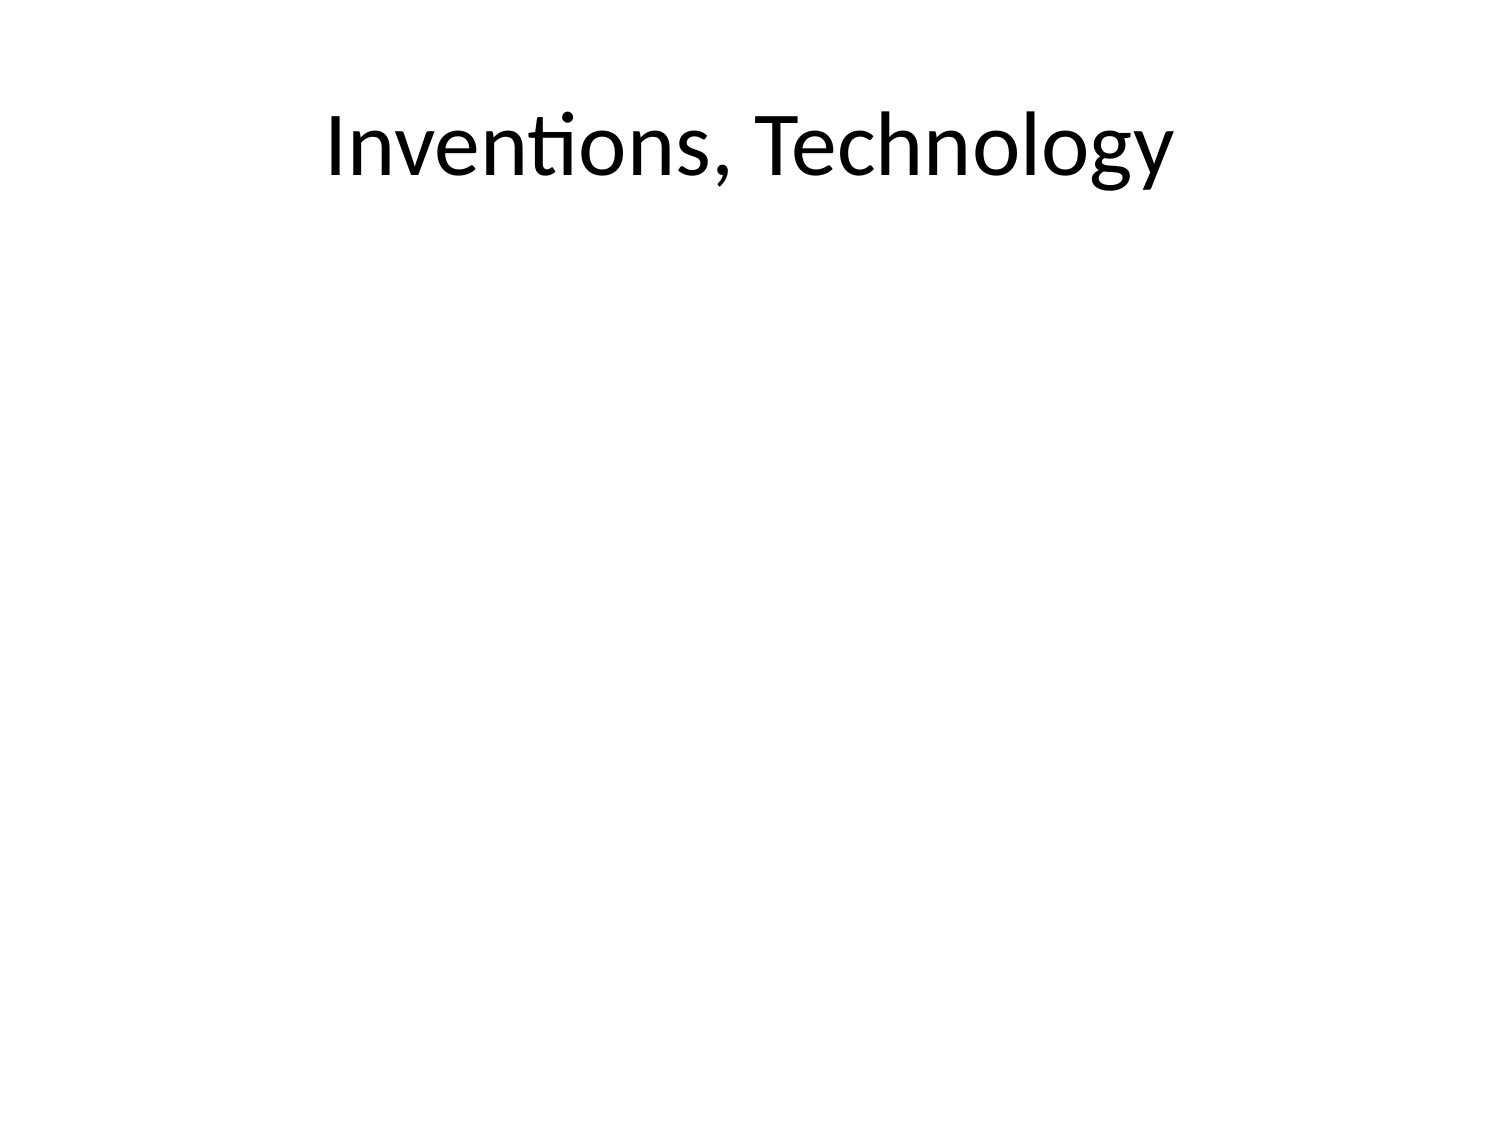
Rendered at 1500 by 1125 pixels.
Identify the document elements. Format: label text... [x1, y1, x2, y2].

title Inventions, Technology [75, 45, 1425, 233]
